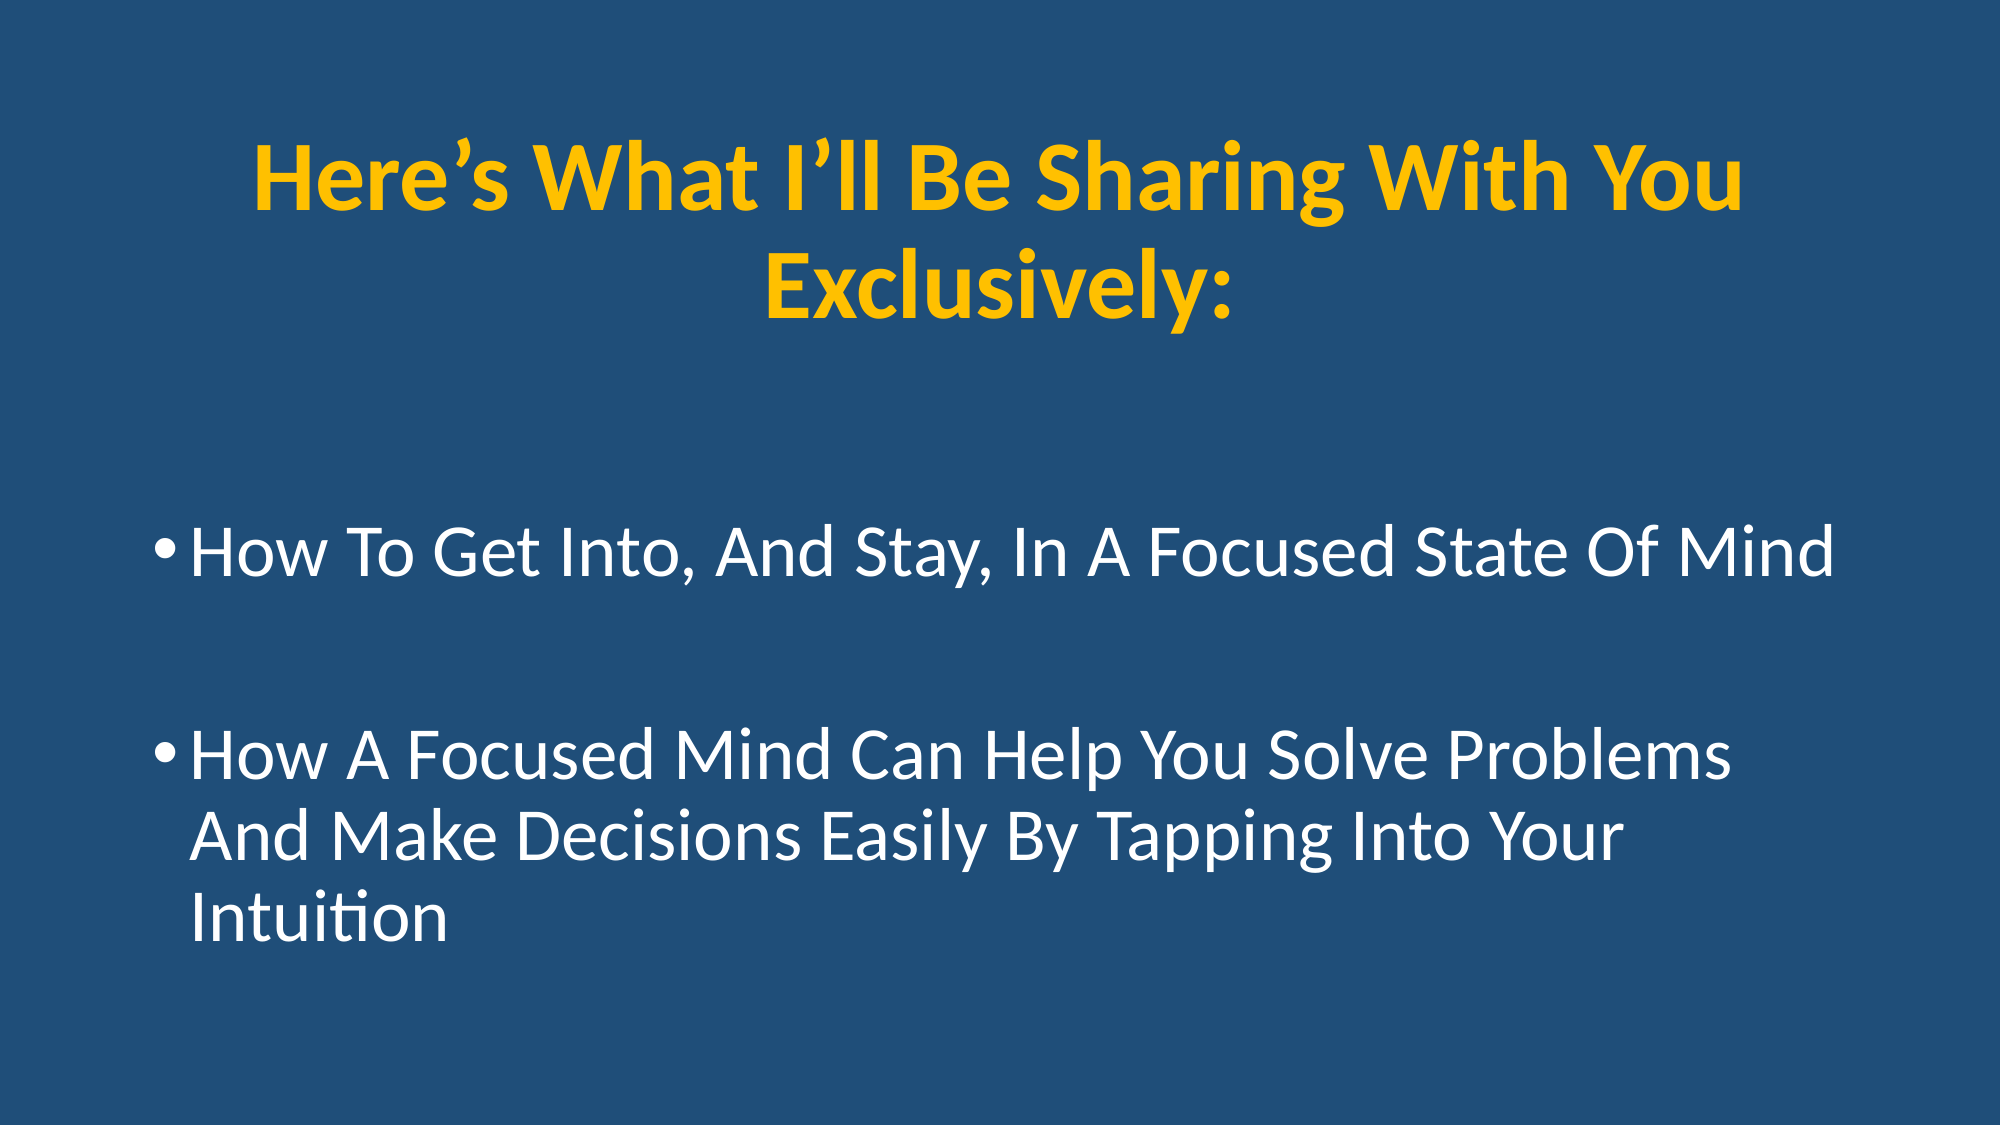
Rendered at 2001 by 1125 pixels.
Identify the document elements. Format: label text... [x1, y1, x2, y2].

title Here’s What I’ll Be Sharing With You Exclusively: [137, 286, 1863, 503]
list How To Get Into, And Stay, In A Focused State Of Mind How A Focused Mind Can Help You Solve Problems And Make Decisions Easily By Tapping Into Your Intuition [137, 503, 1877, 1086]
